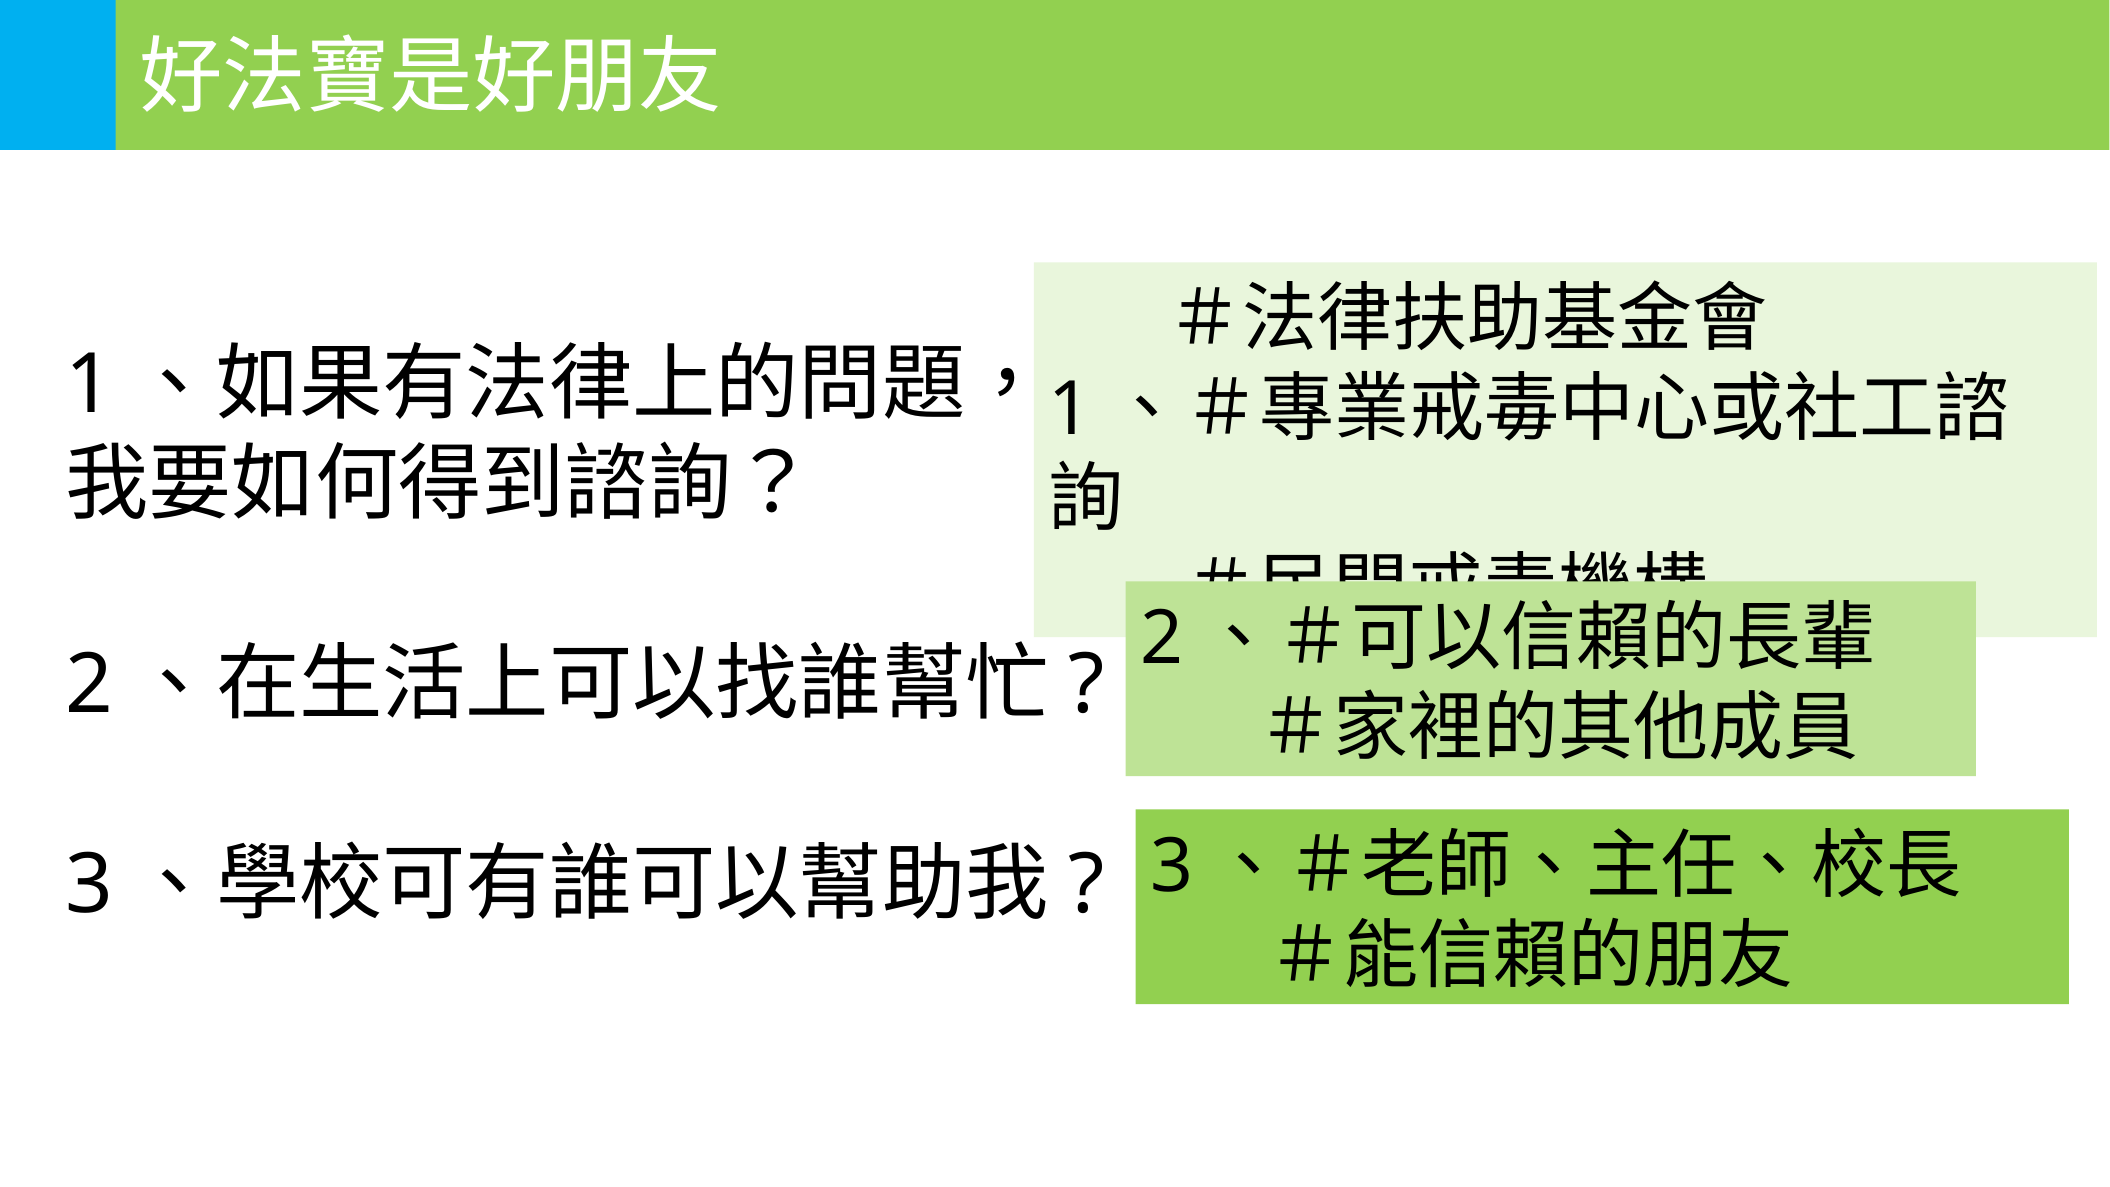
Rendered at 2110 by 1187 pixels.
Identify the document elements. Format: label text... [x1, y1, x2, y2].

text_box 3、＃老師、主任、校長 ＃能信賴的朋友 [1135, 809, 2069, 1005]
text_box 好法寶是好朋友 [124, 14, 738, 130]
text_box ＃法律扶助基金會 1、＃專業戒毒中心或社工諮詢 ＃民間戒毒機構 [1033, 262, 2097, 638]
text_box 1、如果有法律上的問題， 我要如何得到諮詢？ 2、在生活上可以找誰幫忙? 3、學校可有誰可以幫助我? [50, 321, 1120, 937]
text_box 2、＃可以信賴的長輩 ＃家裡的其他成員 [1125, 581, 1976, 777]
